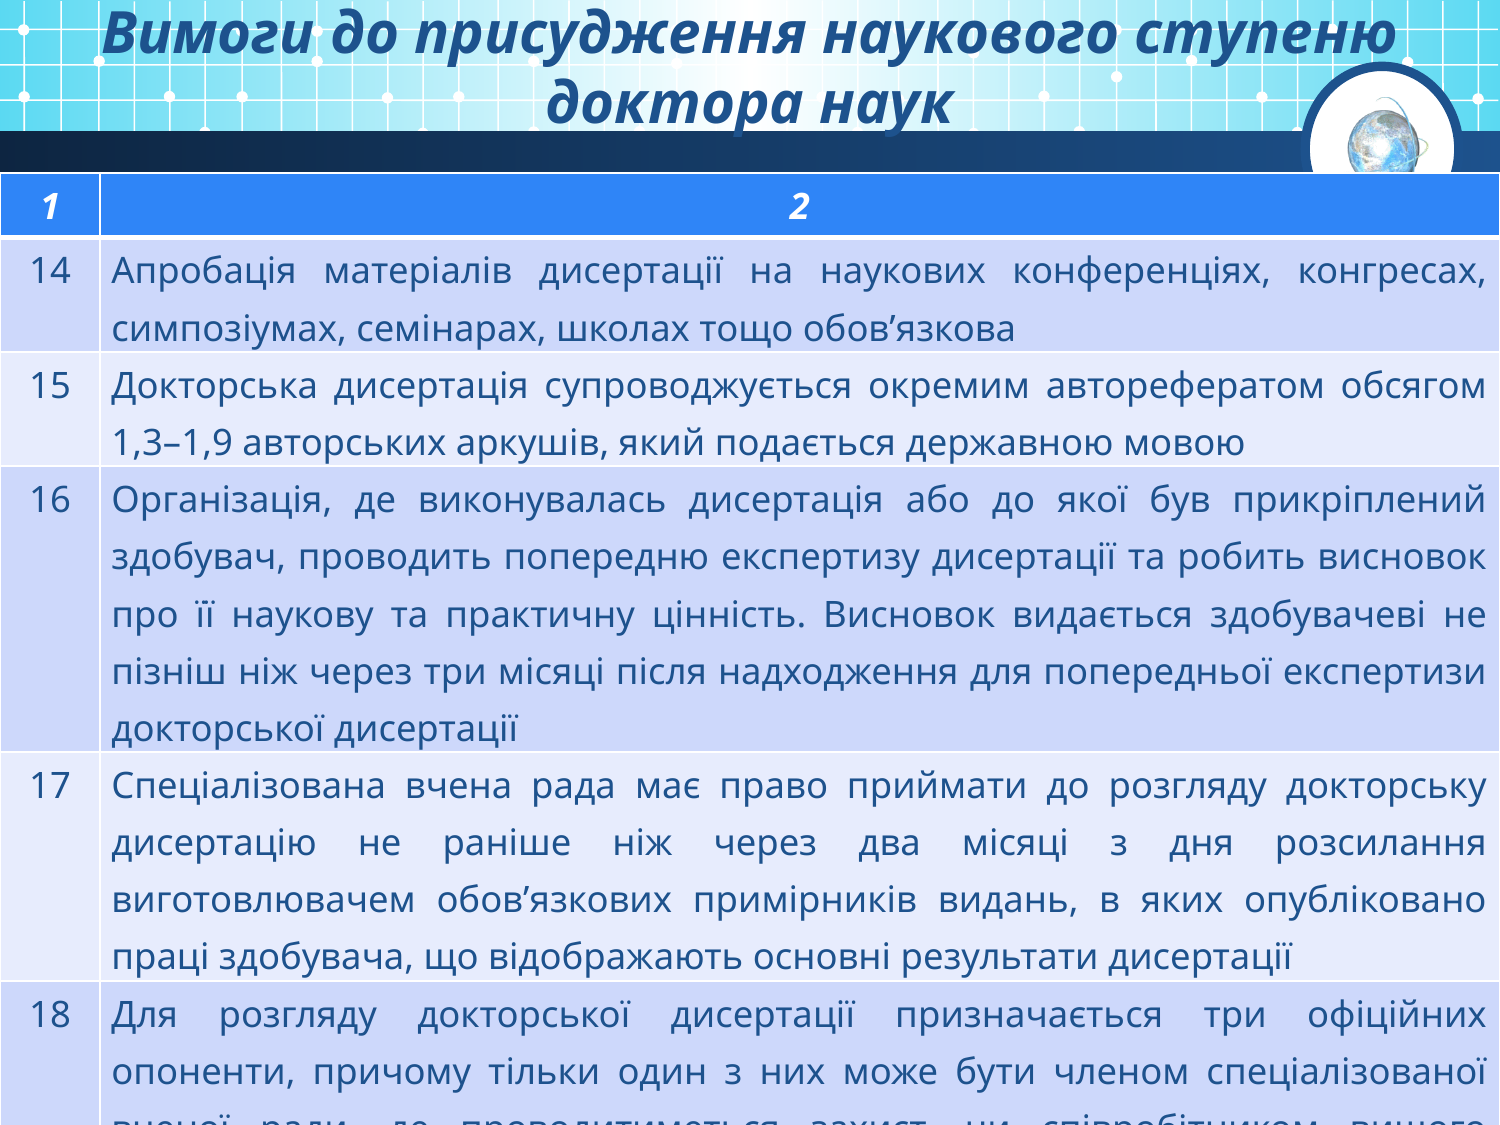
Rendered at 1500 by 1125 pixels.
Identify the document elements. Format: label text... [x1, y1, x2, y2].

table_cell 17 [1, 753, 99, 980]
table_cell Докторська дисертація супроводжується окремим авторефератом обсягом 1,3–1,9 авторських аркушів, який подається державною мовою [101, 353, 1499, 465]
table_cell 16 [1, 467, 99, 751]
table_header 2 [101, 174, 1499, 235]
picture [1310, 130, 1454, 172]
table_cell 15 [1, 353, 99, 465]
table_cell 14 [1, 240, 99, 351]
table_cell Для розгляду докторської дисертації призначається три офіційних опоненти, причому тільки один з них може бути членом спеціалізованої вченої ради, де проводитиметься захист, чи співробітником вищого навчального закладу або наукової установи, в якій утворено спеціалізовану вчену раду [101, 982, 1499, 1125]
table_cell Організація, де виконувалась дисертація або до якої був прикріплений здобувач, проводить попередню експертизу дисертації та робить висновок про її наукову та практичну цінність. Висновок видається здобувачеві не пізніш ніж через три місяці після надходження для попередньої експертизи докторської дисертації [101, 467, 1499, 751]
table_cell 18 [1, 982, 99, 1125]
table_cell Апробація матеріалів дисертації на наукових конференціях, конгресах, симпозіумах, семінарах, школах тощо обов’язкова [101, 240, 1499, 351]
title Вимоги до присудження наукового ступеню доктора наук [0, 0, 1500, 130]
table_cell Спеціалізована вчена рада має право приймати до розгляду докторську дисертацію не раніше ніж через два місяці з дня розсилання виготовлювачем обов’язкових примірників видань, в яких опубліковано праці здобувача, що відображають основні результати дисертації [101, 753, 1499, 980]
table_header 1 [1, 174, 99, 235]
